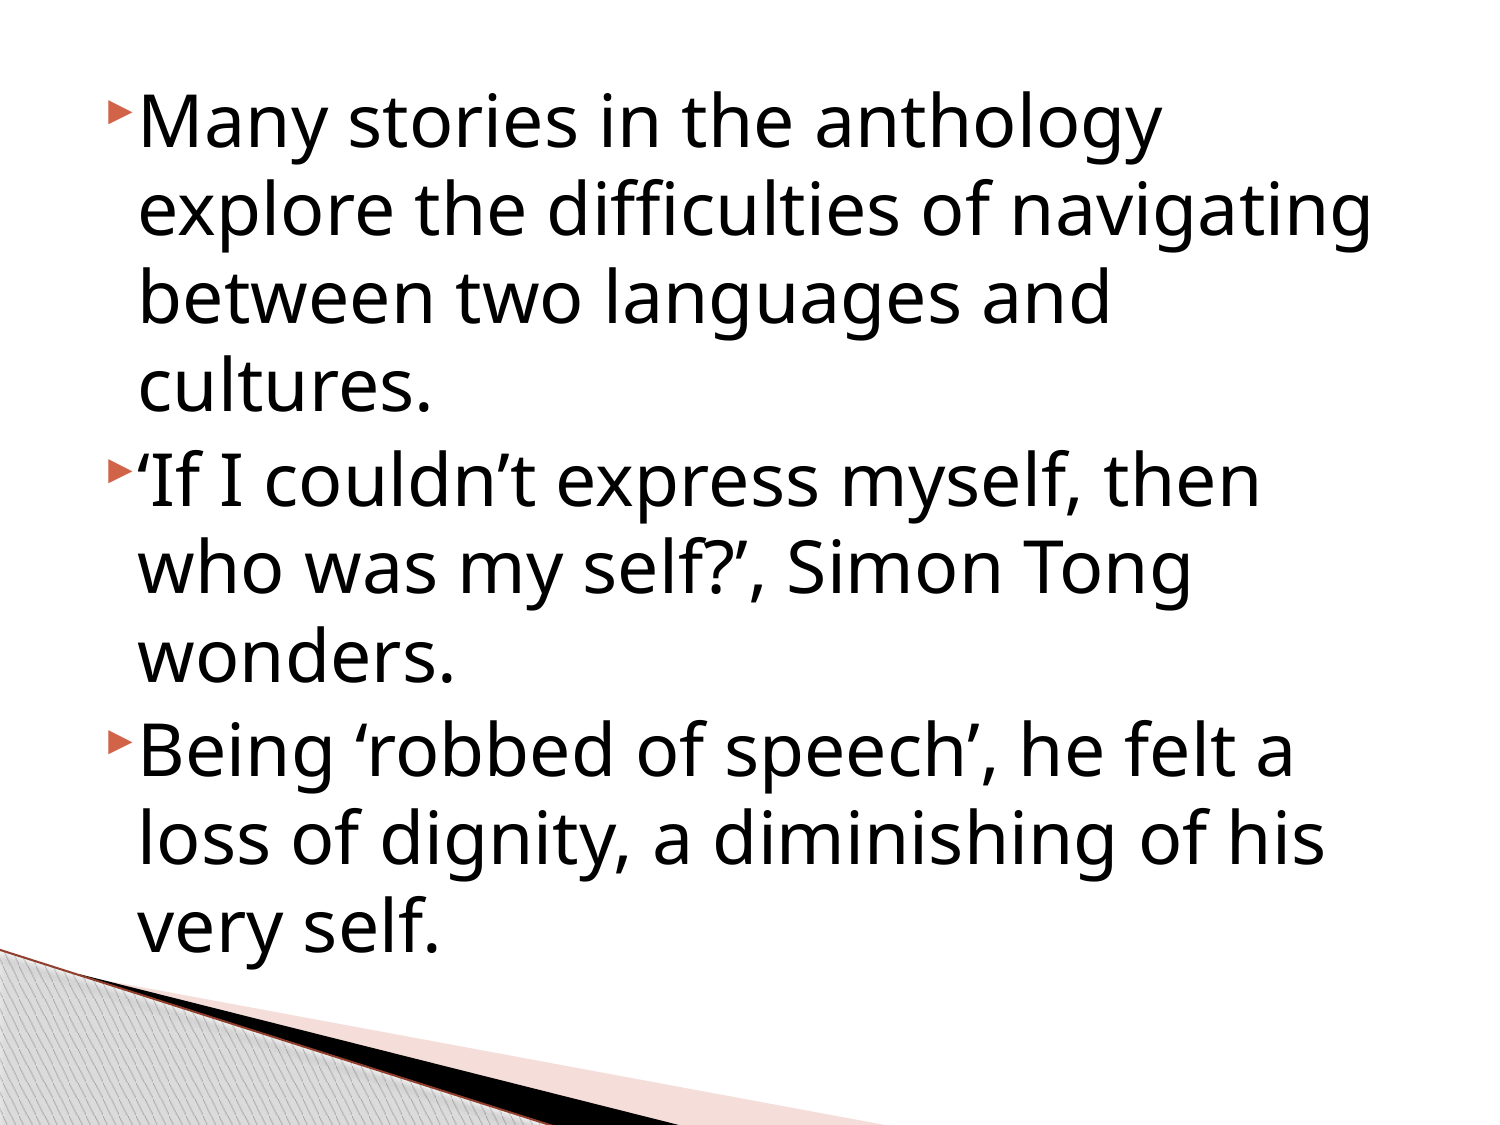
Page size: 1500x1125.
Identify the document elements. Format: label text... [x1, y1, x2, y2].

list Many stories in the anthology explore the difficulties of navigating between two languages and cultures. ‘If I couldn’t express myself, then who was my self?’, Simon Tong wonders. Being ‘robbed of speech’, he felt a loss of dignity, a diminishing of his very self. [75, 66, 1425, 986]
